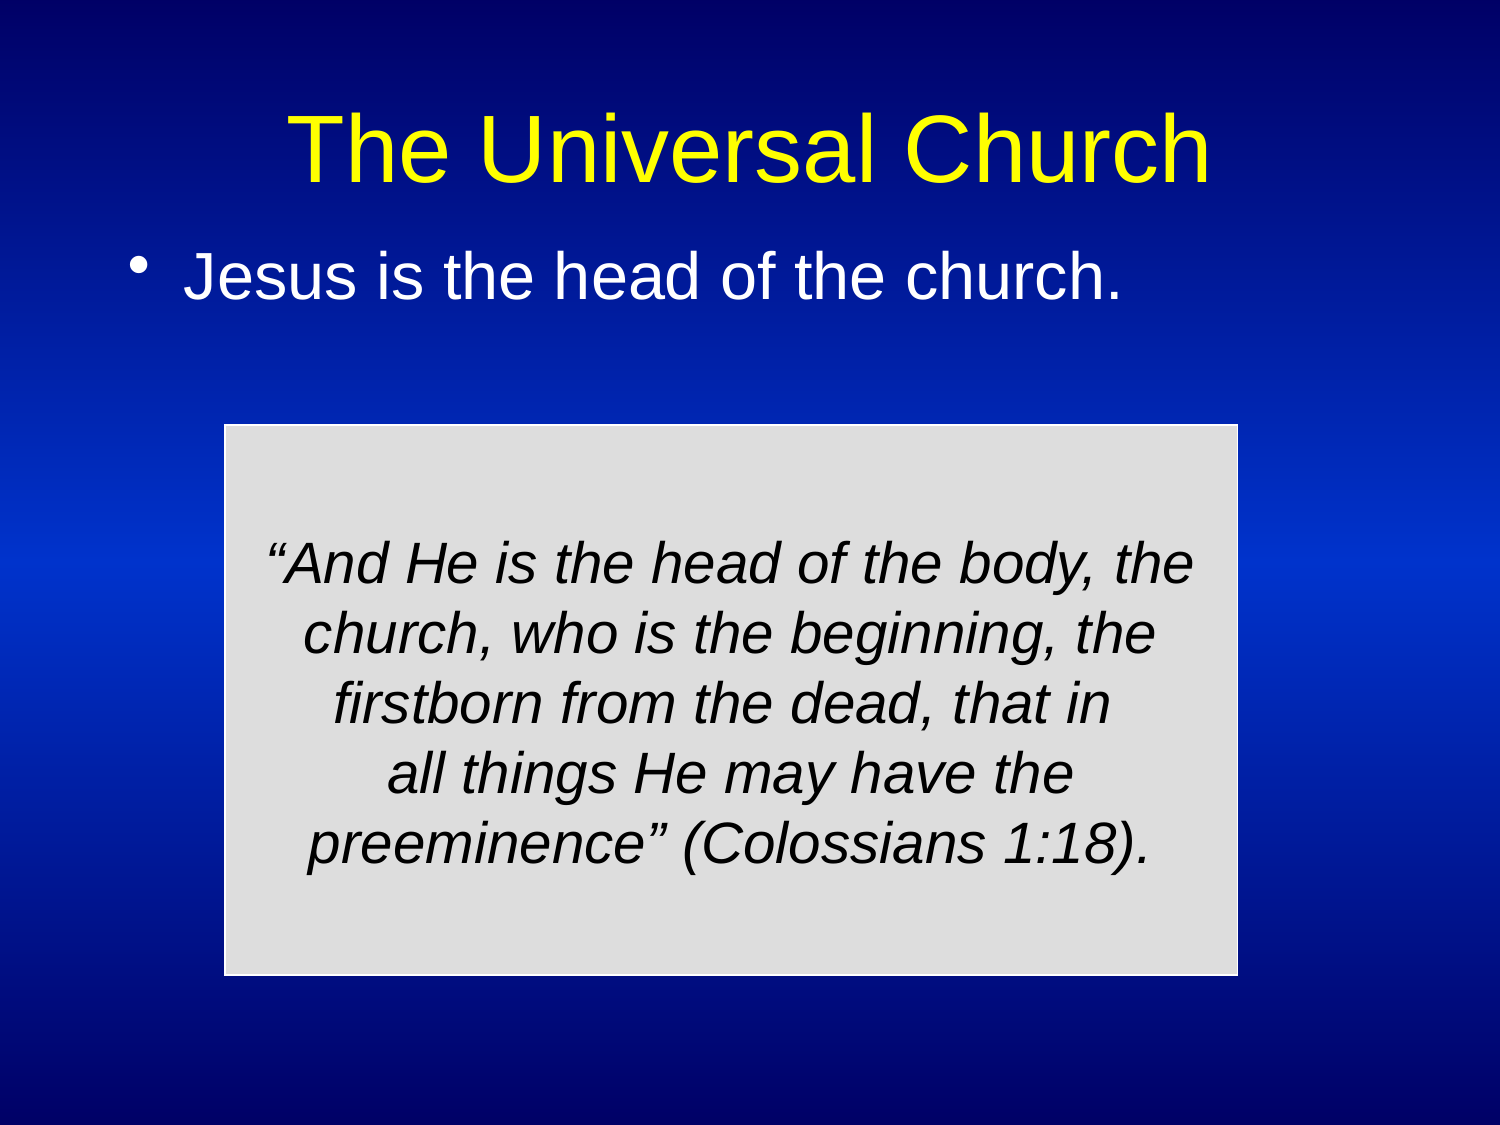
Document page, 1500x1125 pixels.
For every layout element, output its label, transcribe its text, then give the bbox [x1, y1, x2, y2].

text_box “And He is the head of the body, the church, who is the beginning, the firstborn from the dead, that in all things He may have the preeminence” (Colossians 1:18). [225, 425, 1238, 975]
list Jesus is the head of the church. [112, 224, 1463, 913]
title The Universal Church [37, 50, 1463, 238]
